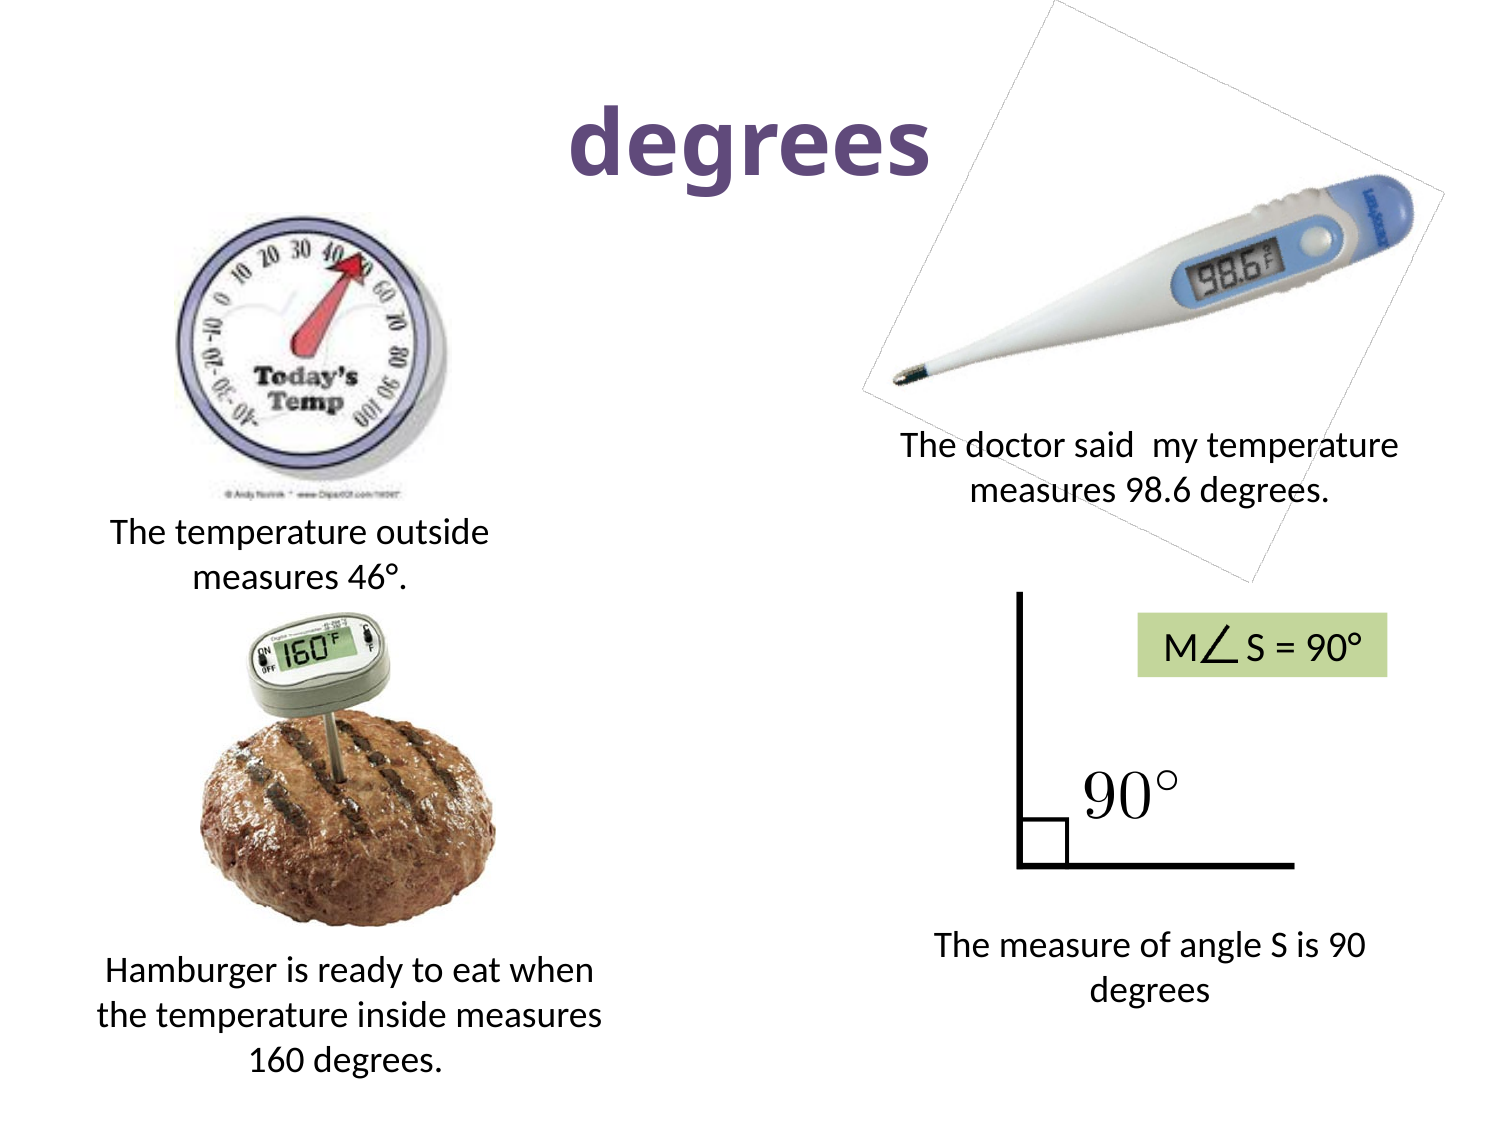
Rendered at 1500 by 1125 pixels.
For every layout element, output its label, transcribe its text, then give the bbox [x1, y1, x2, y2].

text_box M S = 90° [1315, 612, 1388, 678]
title degrees [75, 45, 1032, 233]
picture [174, 212, 453, 501]
picture [999, 518, 1311, 886]
text_box The measure of angle S is 90 degrees [875, 912, 1425, 1018]
picture [863, 0, 1443, 509]
text_box The doctor said my temperature measures 98.6 degrees. [875, 412, 1425, 518]
title degrees [1148, 45, 1425, 183]
text_box The temperature outside measures 46°. [24, 499, 575, 605]
text_box Hamburger is ready to eat when the temperature inside measures 160 degrees. [75, 937, 625, 1088]
picture [199, 612, 497, 927]
